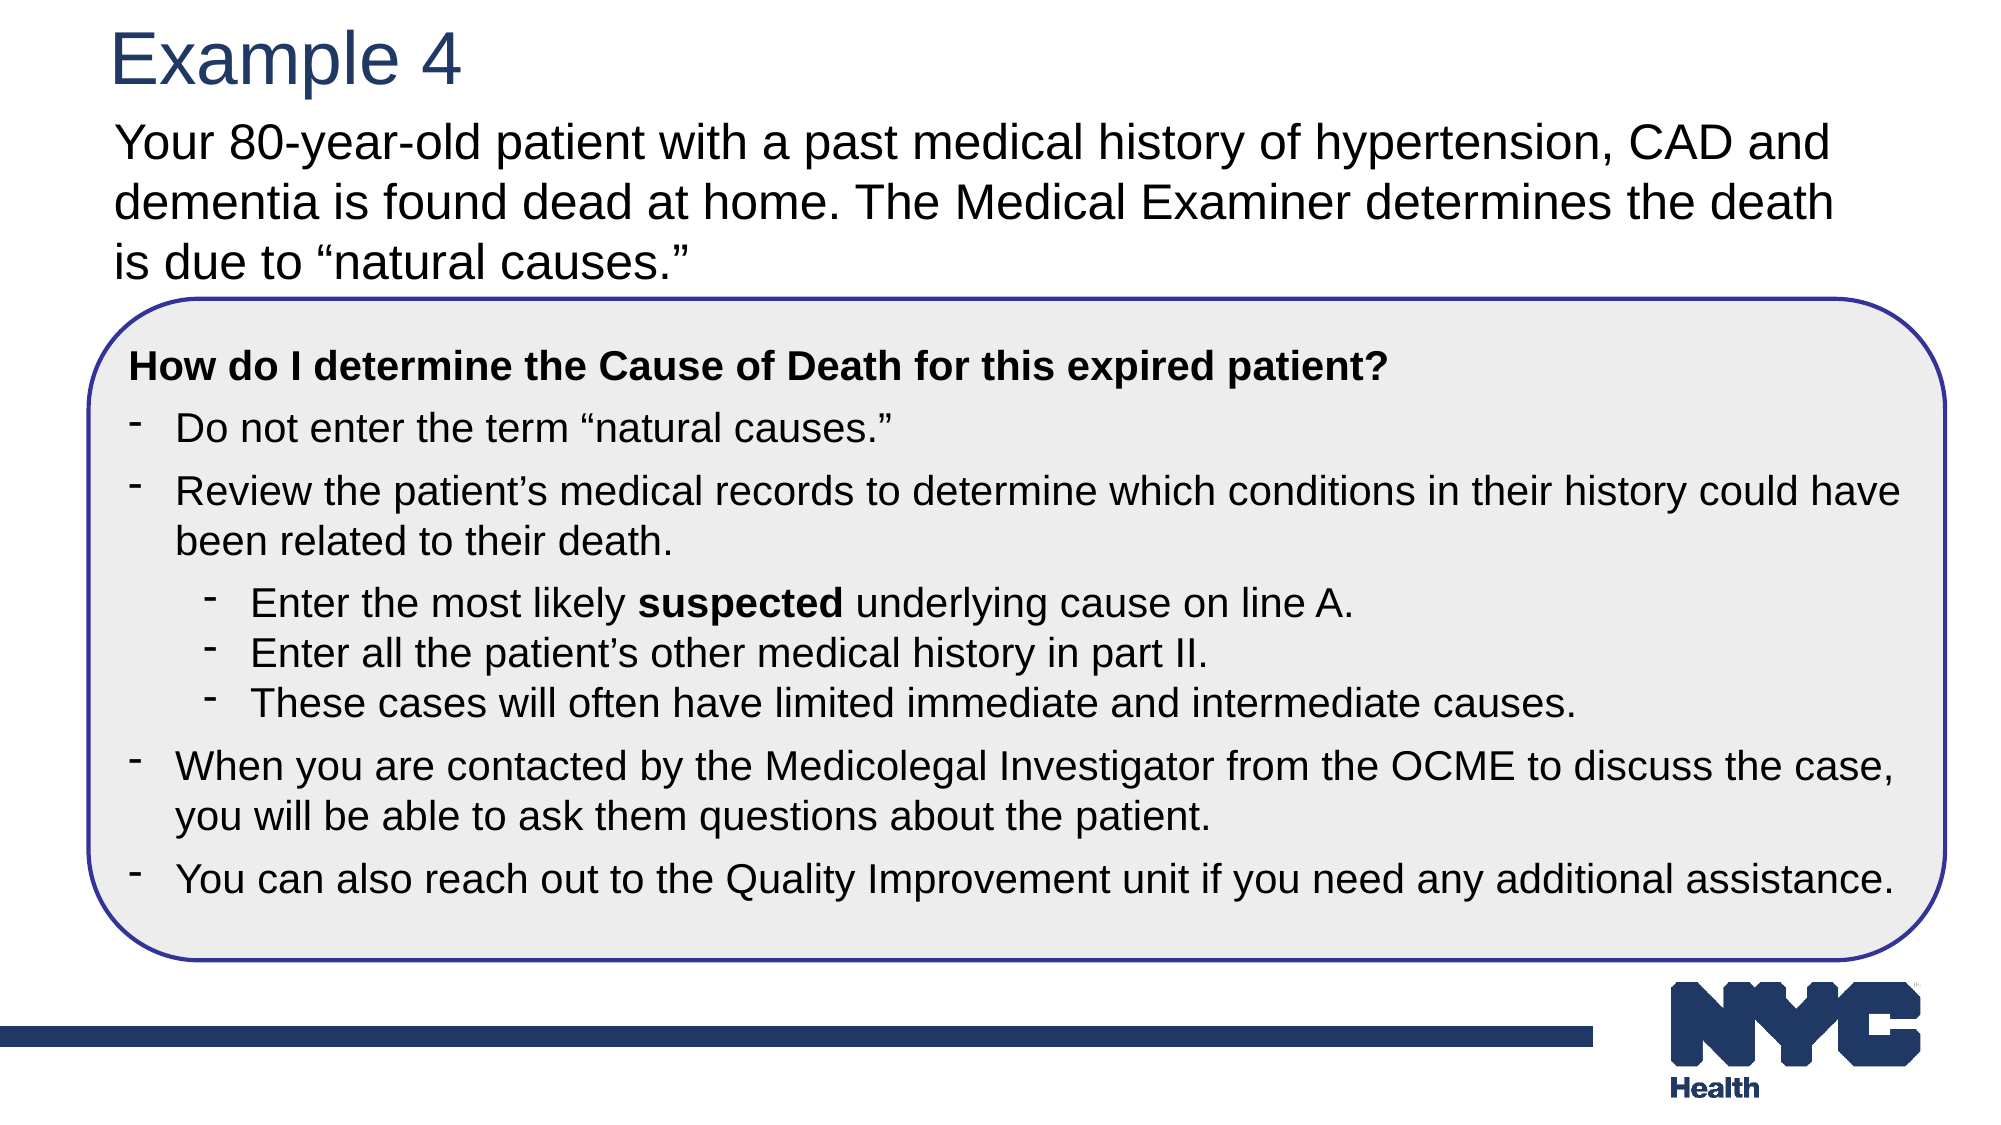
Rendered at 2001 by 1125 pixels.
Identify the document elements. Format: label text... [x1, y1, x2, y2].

text_box Your 80-year-old patient with a past medical history of hypertension, CAD and dementia is found dead at home. The Medical Examiner determines the death is due to “natural causes.” [94, 105, 1899, 297]
picture [1671, 982, 1921, 1098]
title Example 4 [101, 0, 1902, 149]
text_box How do I determine the Cause of Death for this expired patient? Do not enter the term “natural causes.” Review the patient’s medical records to determine which conditions in their history could have been related to their death. Enter the most likely suspected underlying cause on line A. Enter all the patient’s other medical history in part II. These cases will often have limited immediate and intermediate causes. When you are contacted by the Medicolegal Investigator from the OCME to discuss the case, you will be able to ask them questions about the patient. You can also reach out to the Quality Improvement unit if you need any additional assistance. [86, 296, 1948, 963]
